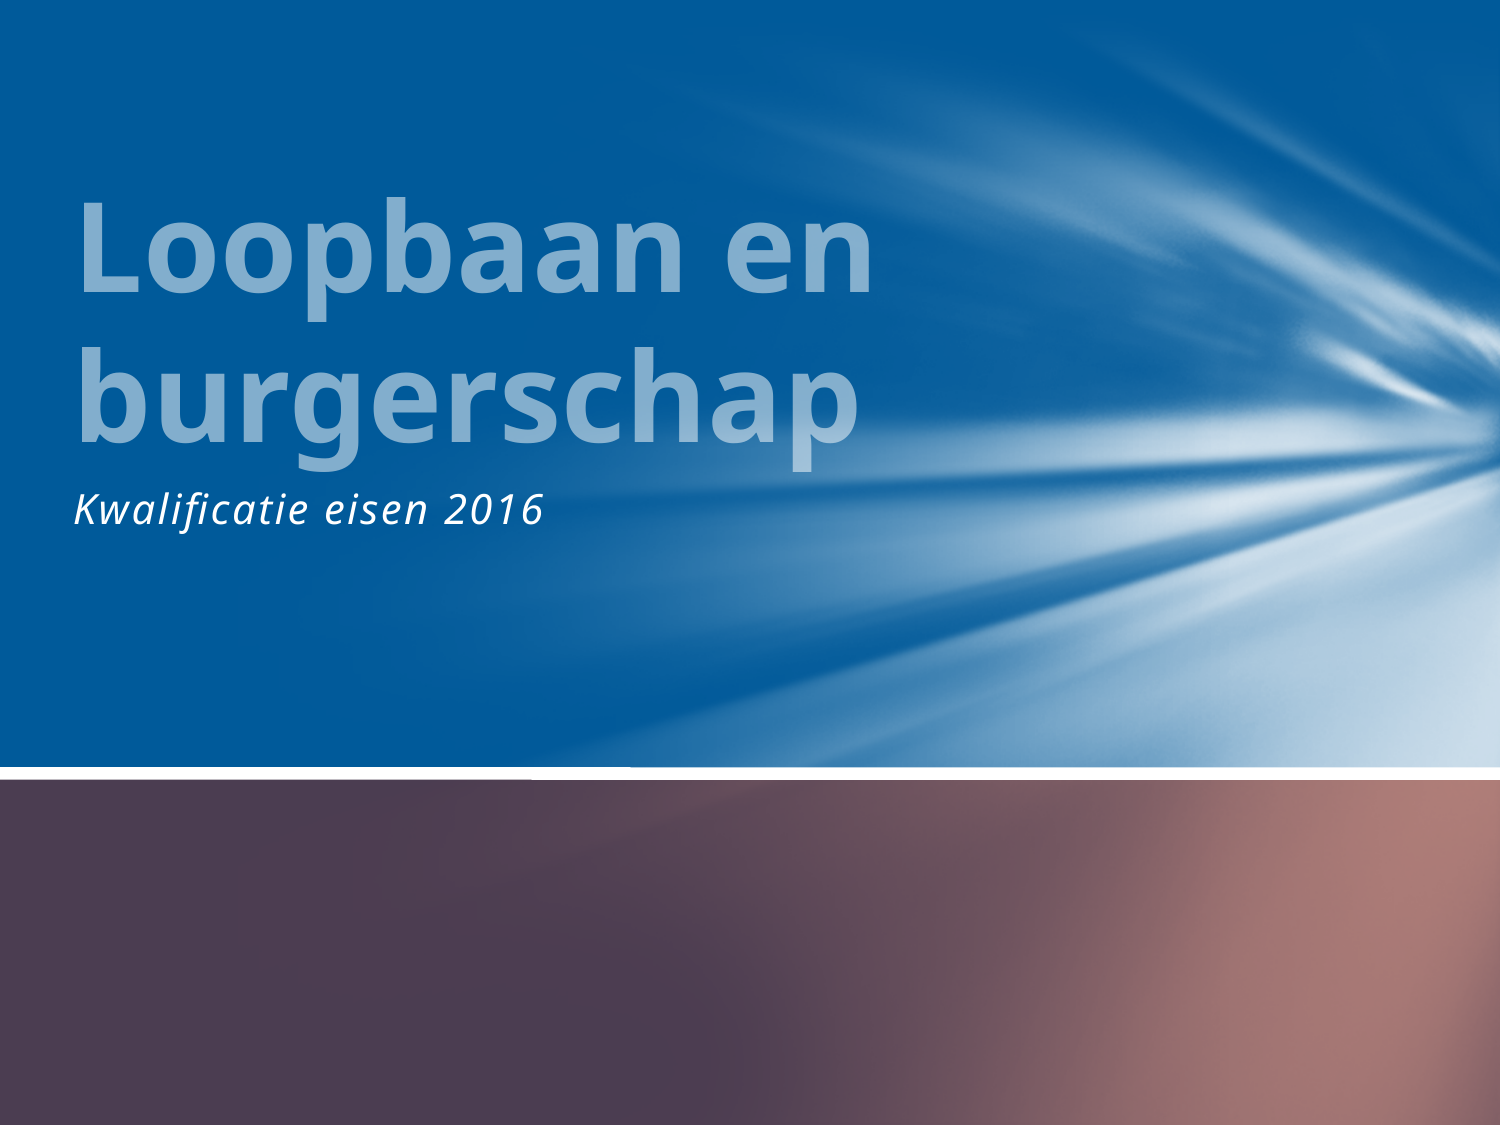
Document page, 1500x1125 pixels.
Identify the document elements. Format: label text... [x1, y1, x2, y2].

subtitle Kwalificatie eisen 2016 [57, 475, 808, 700]
title Loopbaan en burgerschap [57, 75, 1318, 475]
